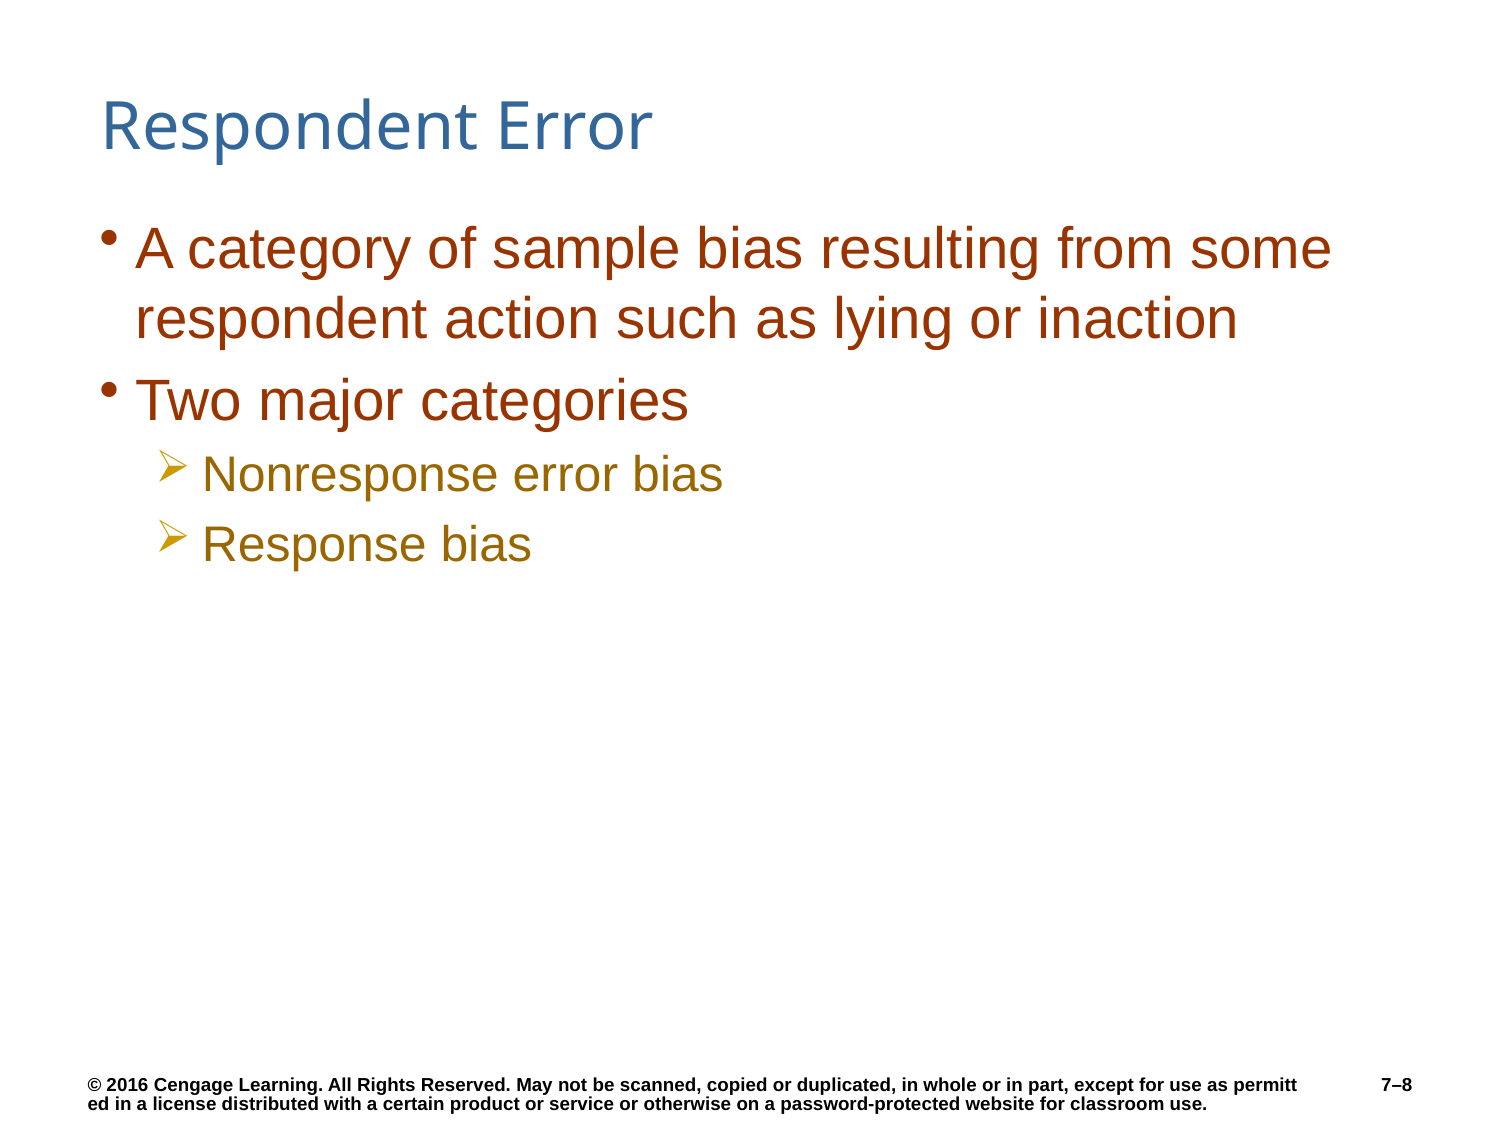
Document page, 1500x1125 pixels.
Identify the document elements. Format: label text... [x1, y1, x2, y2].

list A category of sample bias resulting from some respondent action such as lying or inaction Two major categories Nonresponse error bias Response bias [84, 202, 1414, 1013]
footer © 2016 Cengage Learning. All Rights Reserved. May not be scanned, copied or duplicated, in whole or in part, except for use as permitted in a license distributed with a certain product or service or otherwise on a password-protected website for classroom use. [87, 1057, 1050, 1103]
title Respondent Error [85, 75, 1411, 171]
slide_number 7–8 [1050, 1042, 1413, 1103]
